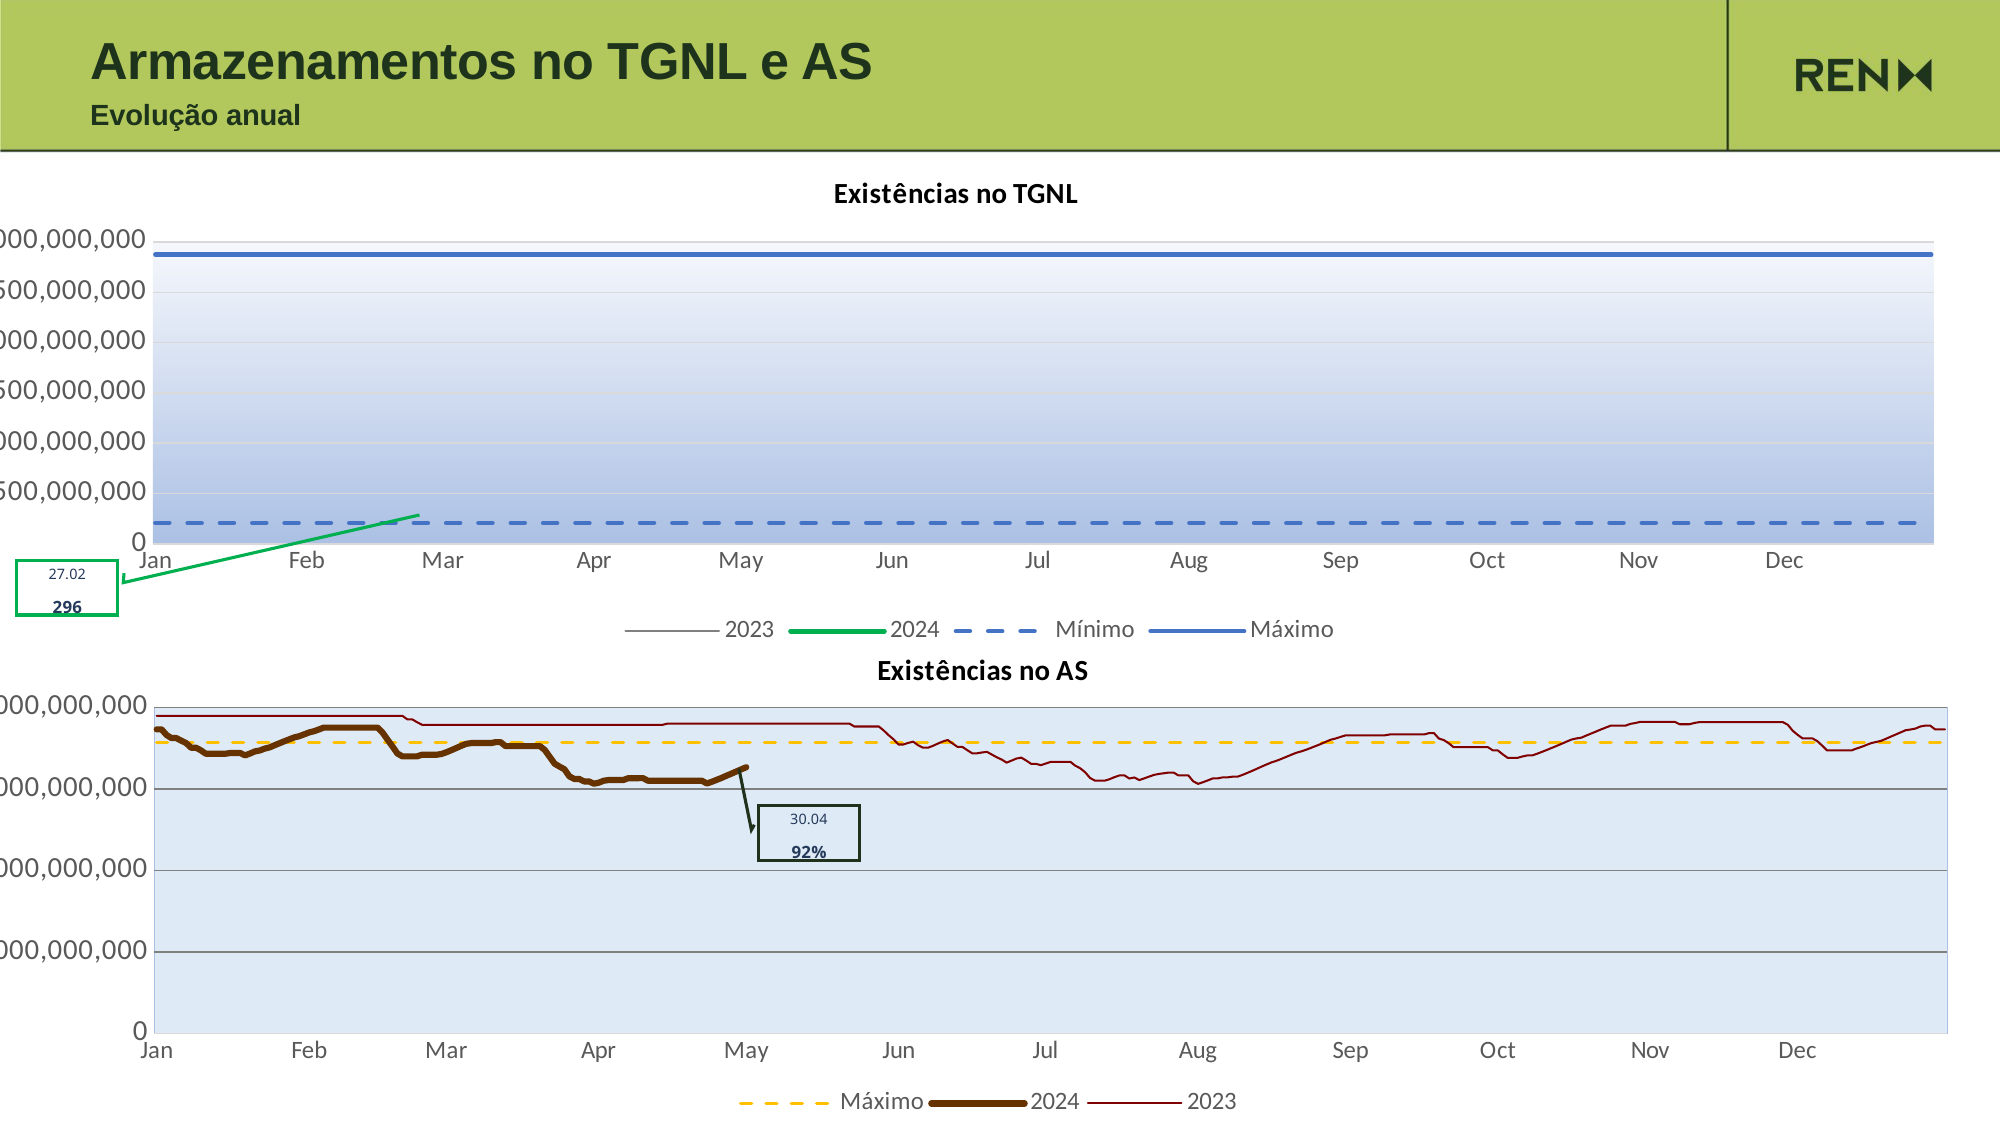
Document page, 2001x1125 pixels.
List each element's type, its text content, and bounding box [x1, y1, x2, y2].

text_box Armazenamentos no TGNL e AS [88, 25, 1630, 90]
picture [0, 0, 2000, 1125]
text_box Evolução anual [88, 94, 1630, 131]
chart [0, 145, 1984, 1125]
